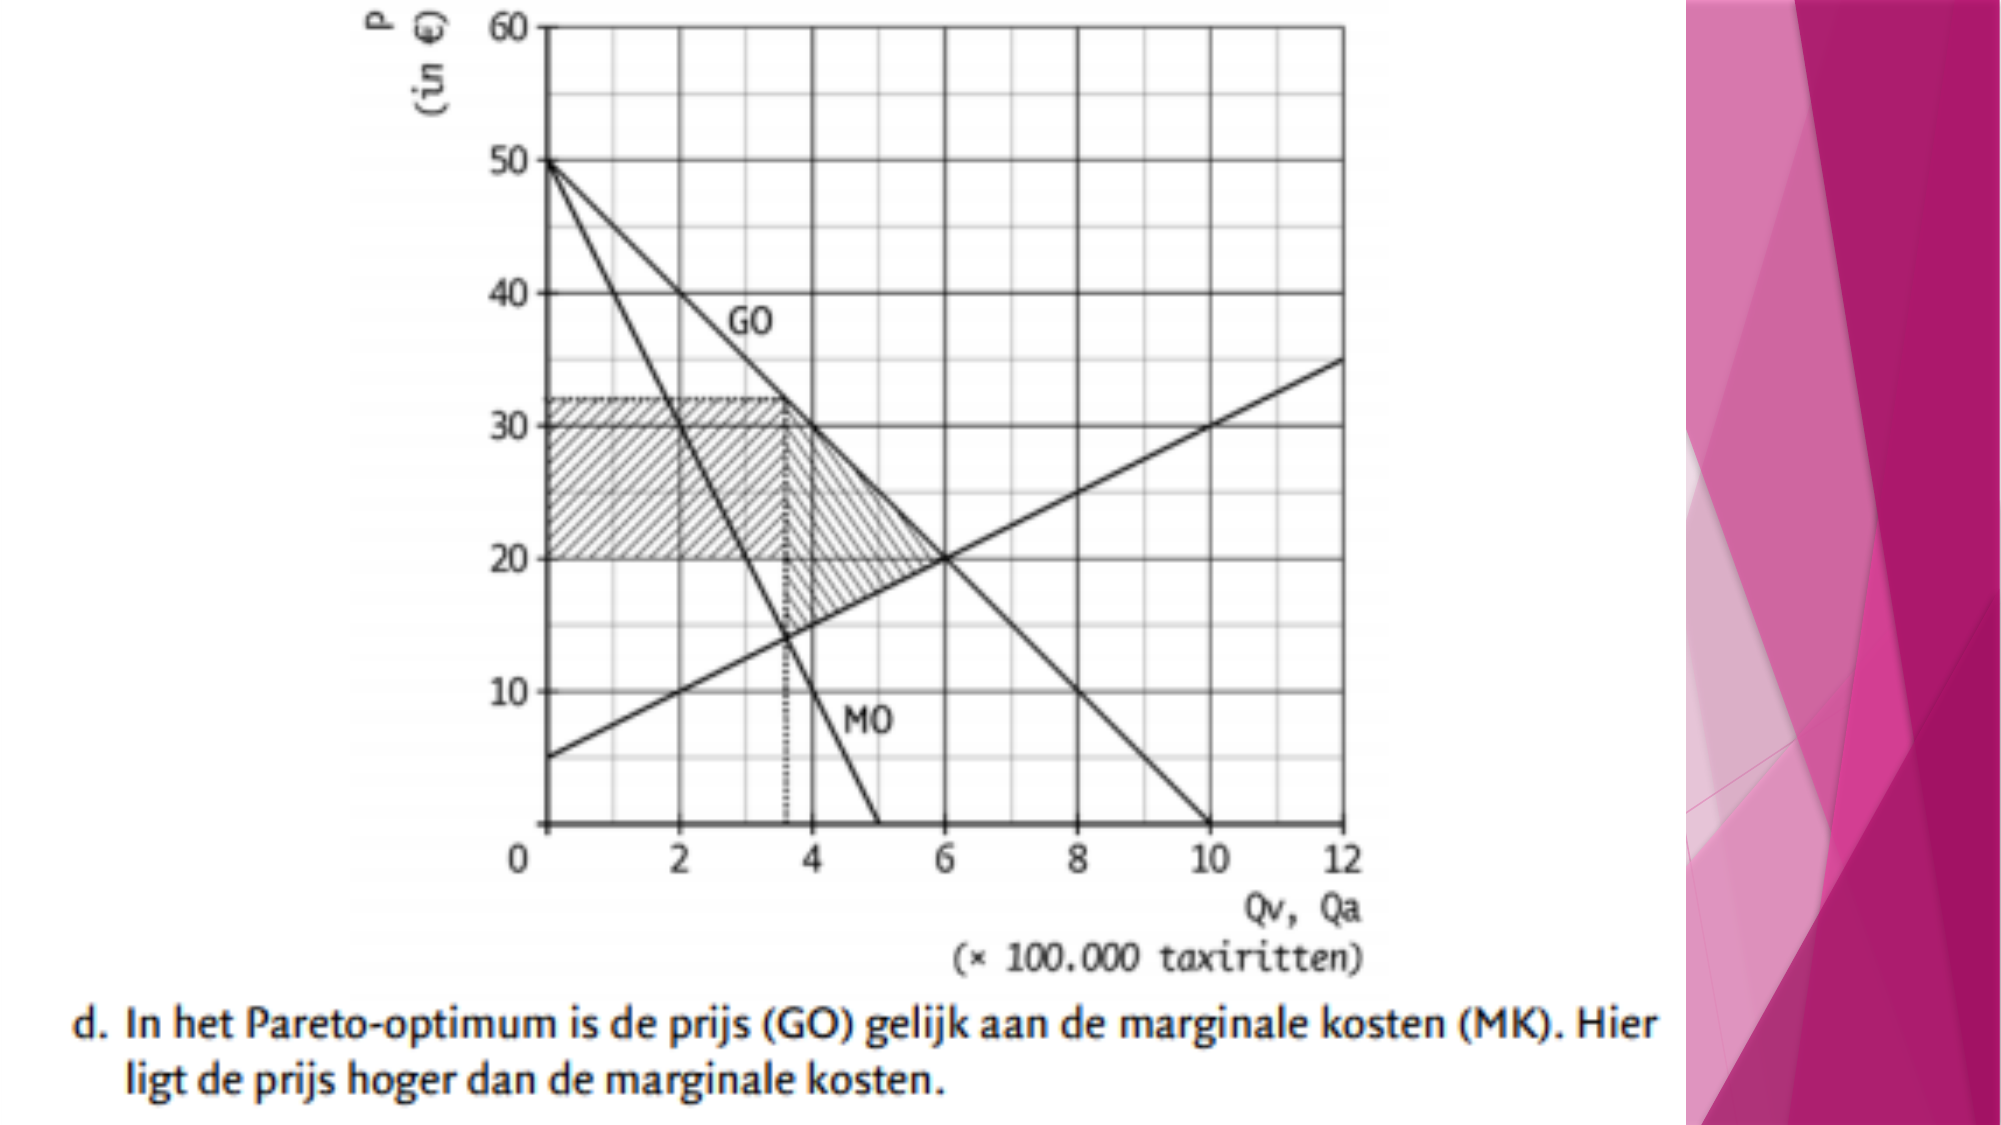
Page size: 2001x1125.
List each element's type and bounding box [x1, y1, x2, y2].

picture [0, 0, 1686, 1125]
